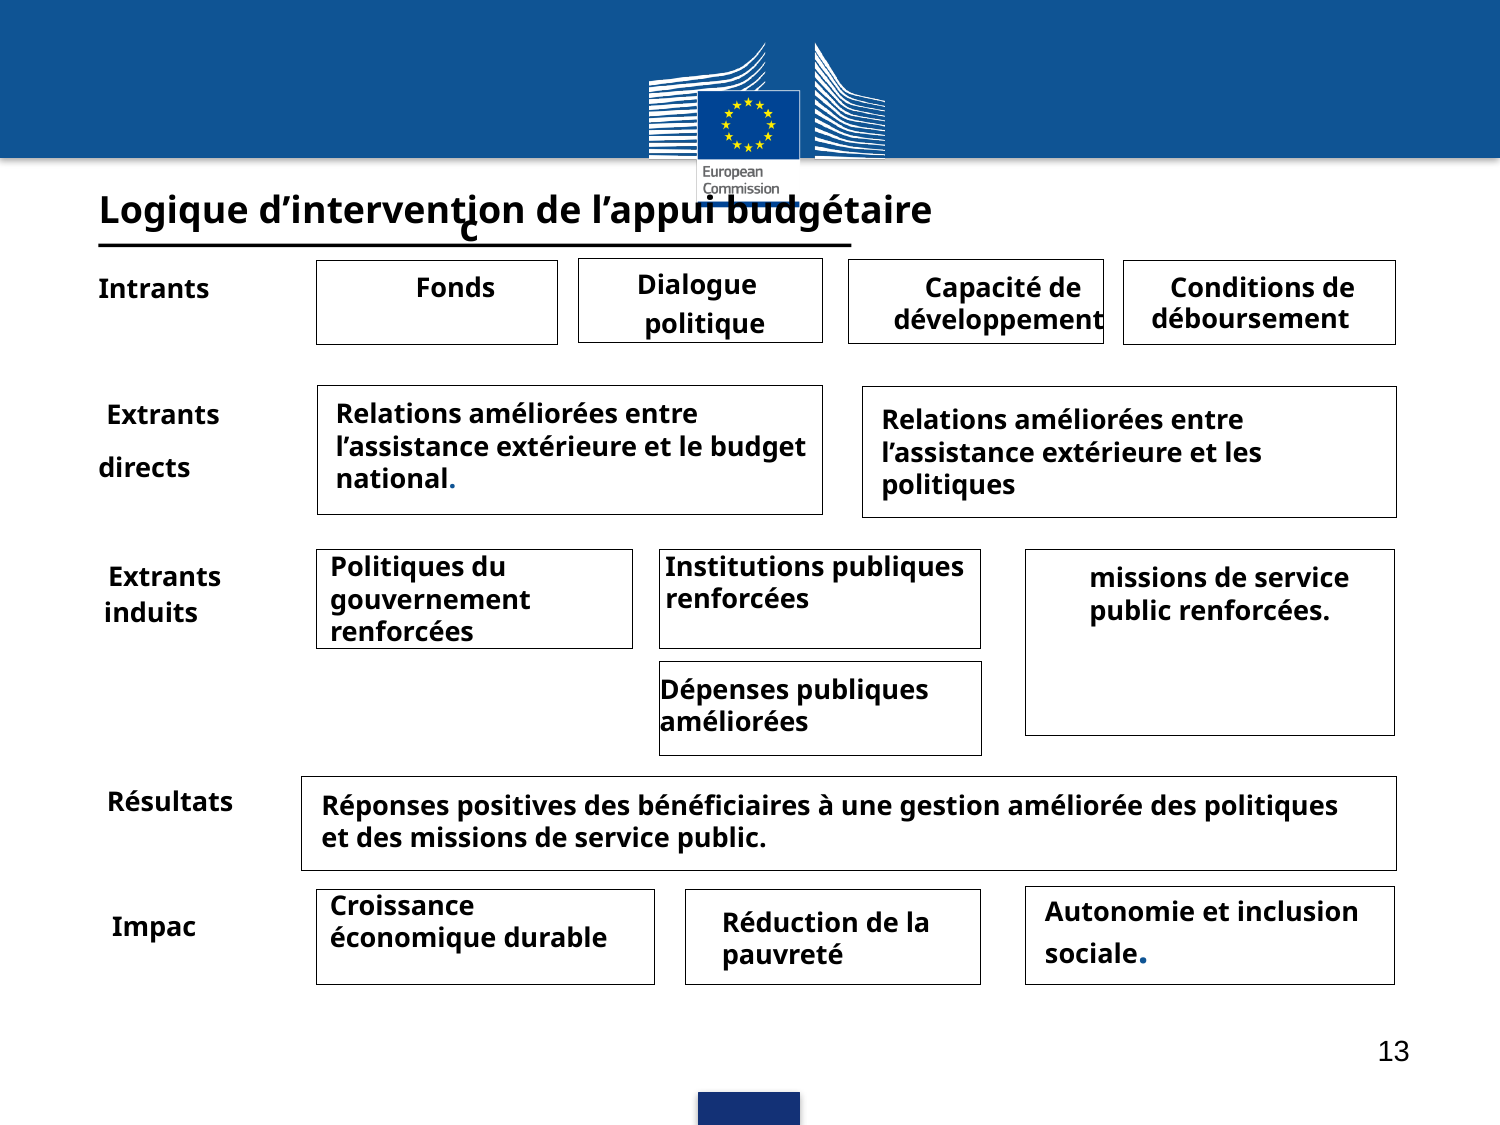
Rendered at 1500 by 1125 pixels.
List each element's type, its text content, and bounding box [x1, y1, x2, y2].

title [64, 148, 1436, 209]
slide_number 13 [1074, 1024, 1426, 1103]
picture [649, 42, 885, 148]
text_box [98, 185, 1457, 986]
